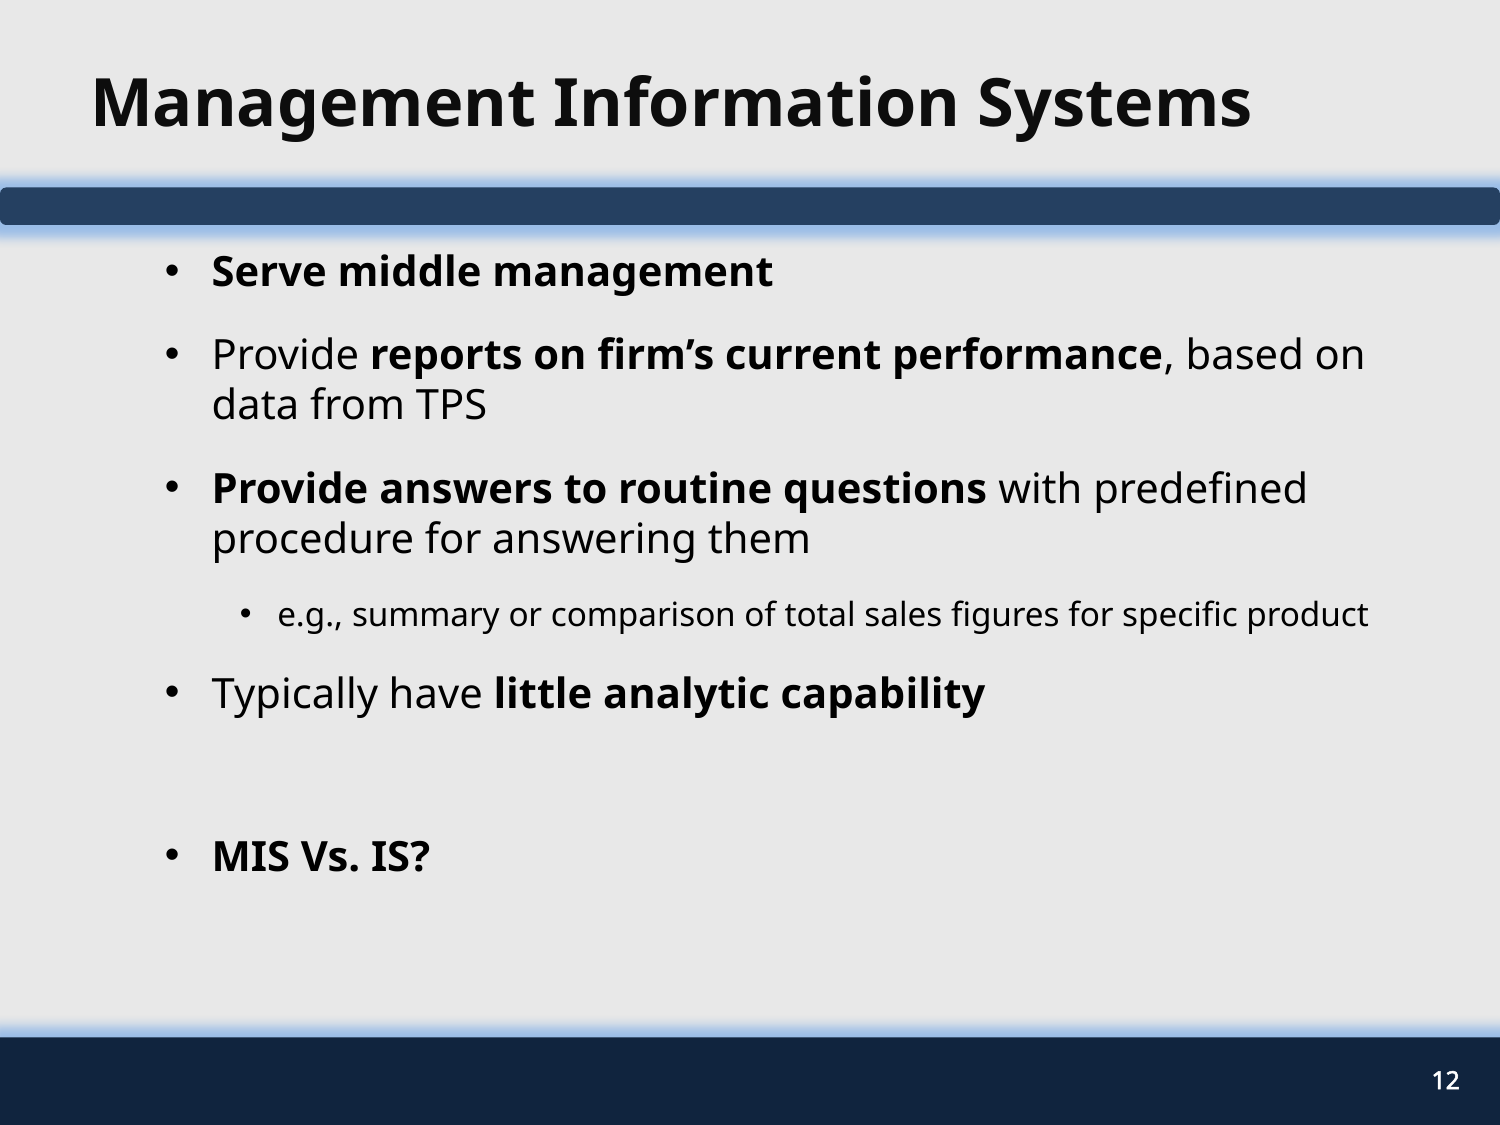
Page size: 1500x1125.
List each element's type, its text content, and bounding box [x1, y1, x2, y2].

title Management Information Systems [74, 37, 1426, 163]
list Serve middle management Provide reports on firm’s current performance, based on data from TPS Provide answers to routine questions with predefined procedure for answering them e.g., summary or comparison of total sales figures for specific product Typically have little analytic capability MIS Vs. IS? [75, 237, 1425, 980]
slide_number 12 [1412, 1050, 1475, 1113]
